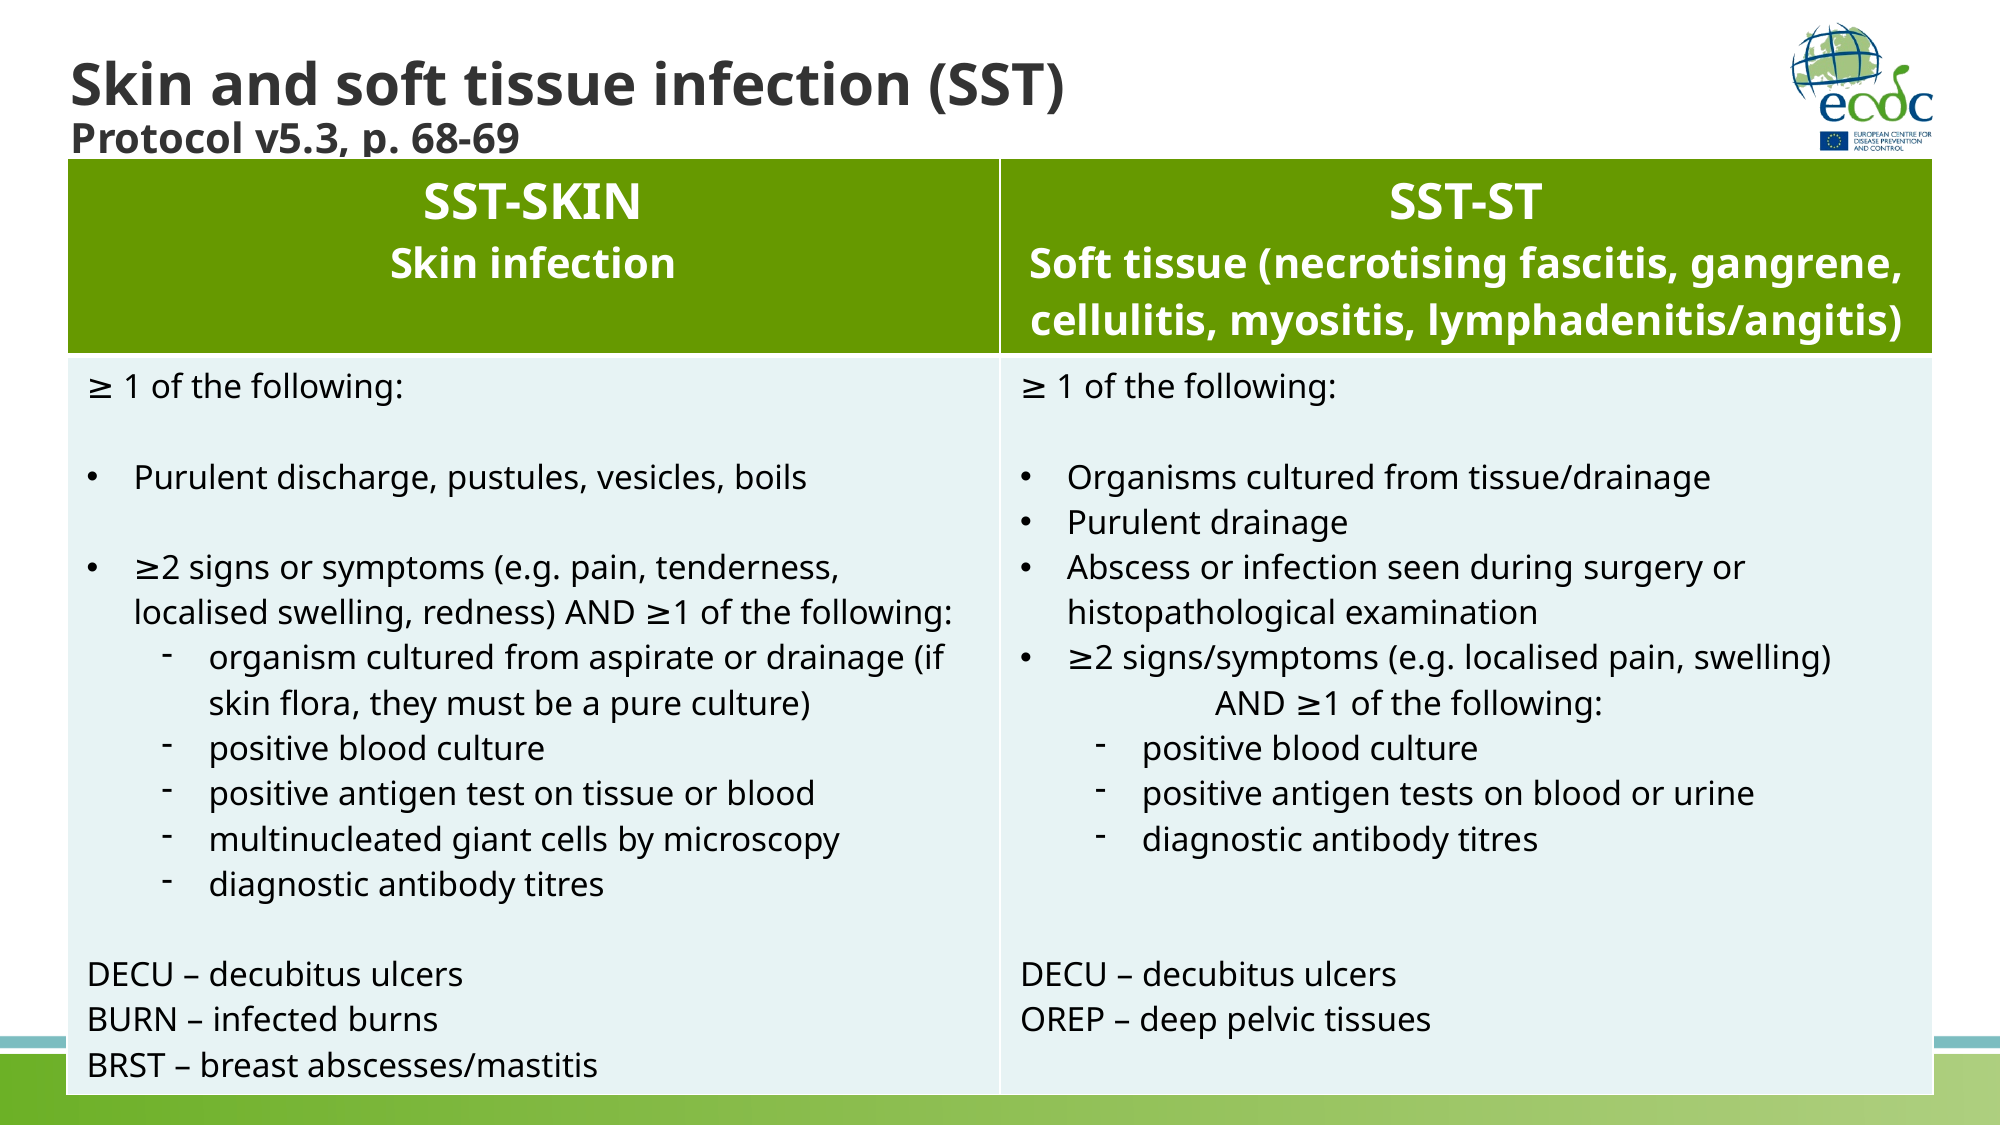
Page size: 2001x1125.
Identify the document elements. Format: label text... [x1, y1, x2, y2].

table_header SST-SKIN Skin infection [68, 159, 999, 353]
table_cell ≥ 1 of the following: Purulent discharge, pustules, vesicles, boils ≥2 signs or symptoms (e.g. pain, tenderness, localised swelling, redness) AND ≥1 of the following: organism cultured from aspirate or drainage (if skin flora, they must be a pure culture) positive blood culture positive antigen test on tissue or blood multinucleated giant cells by microscopy diagnostic antibody titres DECU – decubitus ulcers BURN – infected burns BRST – breast abscesses/mastitis [68, 358, 999, 1094]
table_cell ≥ 1 of the following: Organisms cultured from tissue/drainage Purulent drainage Abscess or infection seen during surgery or histopathological examination ≥2 signs/symptoms (e.g. localised pain, swelling) AND ≥1 of the following: positive blood culture positive antigen tests on blood or urine diagnostic antibody titres DECU – decubitus ulcers OREP – deep pelvic tissues [1001, 358, 1932, 1094]
table_header SST-ST Soft tissue (necrotising fascitis, gangrene, cellulitis, myositis, lymphadenitis/angitis) [1001, 159, 1932, 353]
picture [0, 0, 2000, 1125]
title Skin and soft tissue infection (SST) Protocol v5.3, p. 68-69 [70, 54, 1764, 157]
